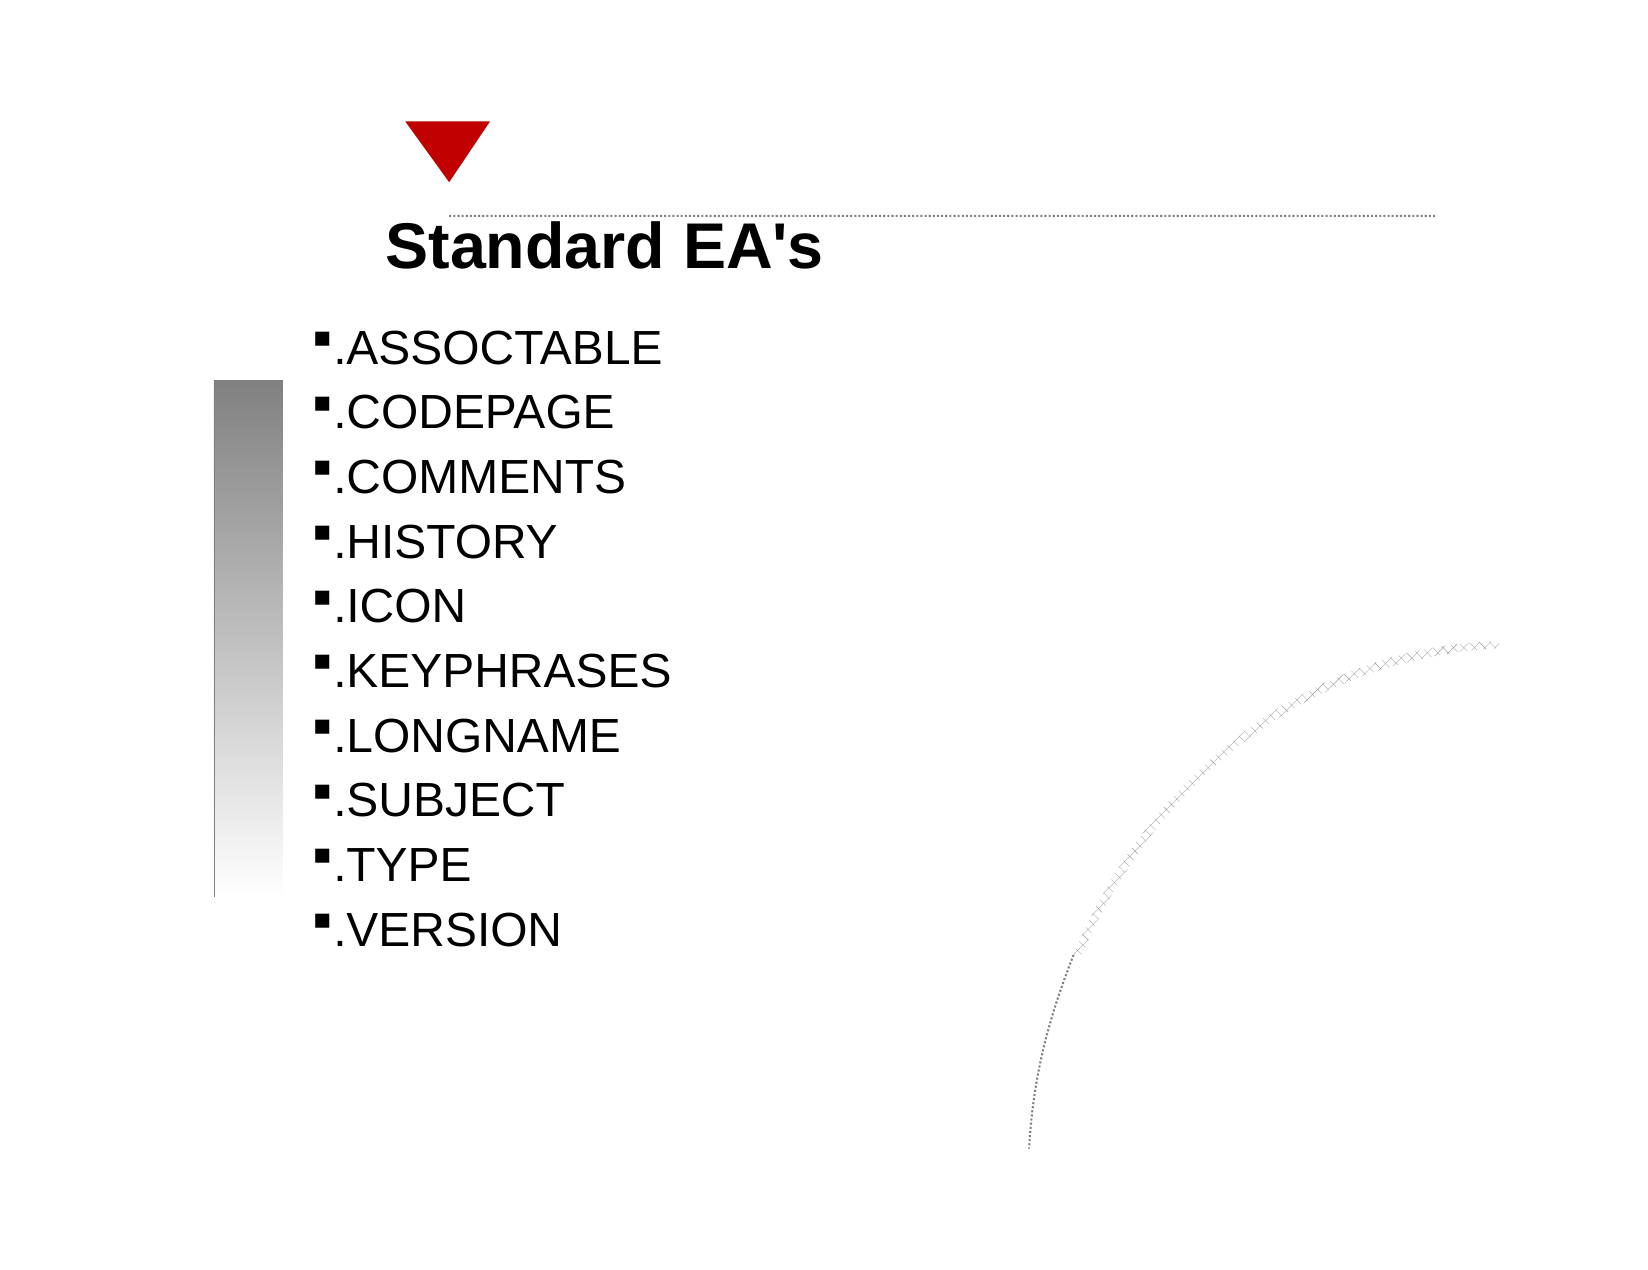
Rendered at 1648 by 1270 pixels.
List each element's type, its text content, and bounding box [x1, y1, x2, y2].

text_box .ASSOCTABLE .CODEPAGE .COMMENTS .HISTORY .ICON .KEYPHRASES .LONGNAME .SUBJECT .TYPE .VERSION [311, 316, 1531, 956]
text_box Standard EA's [385, 203, 1538, 282]
